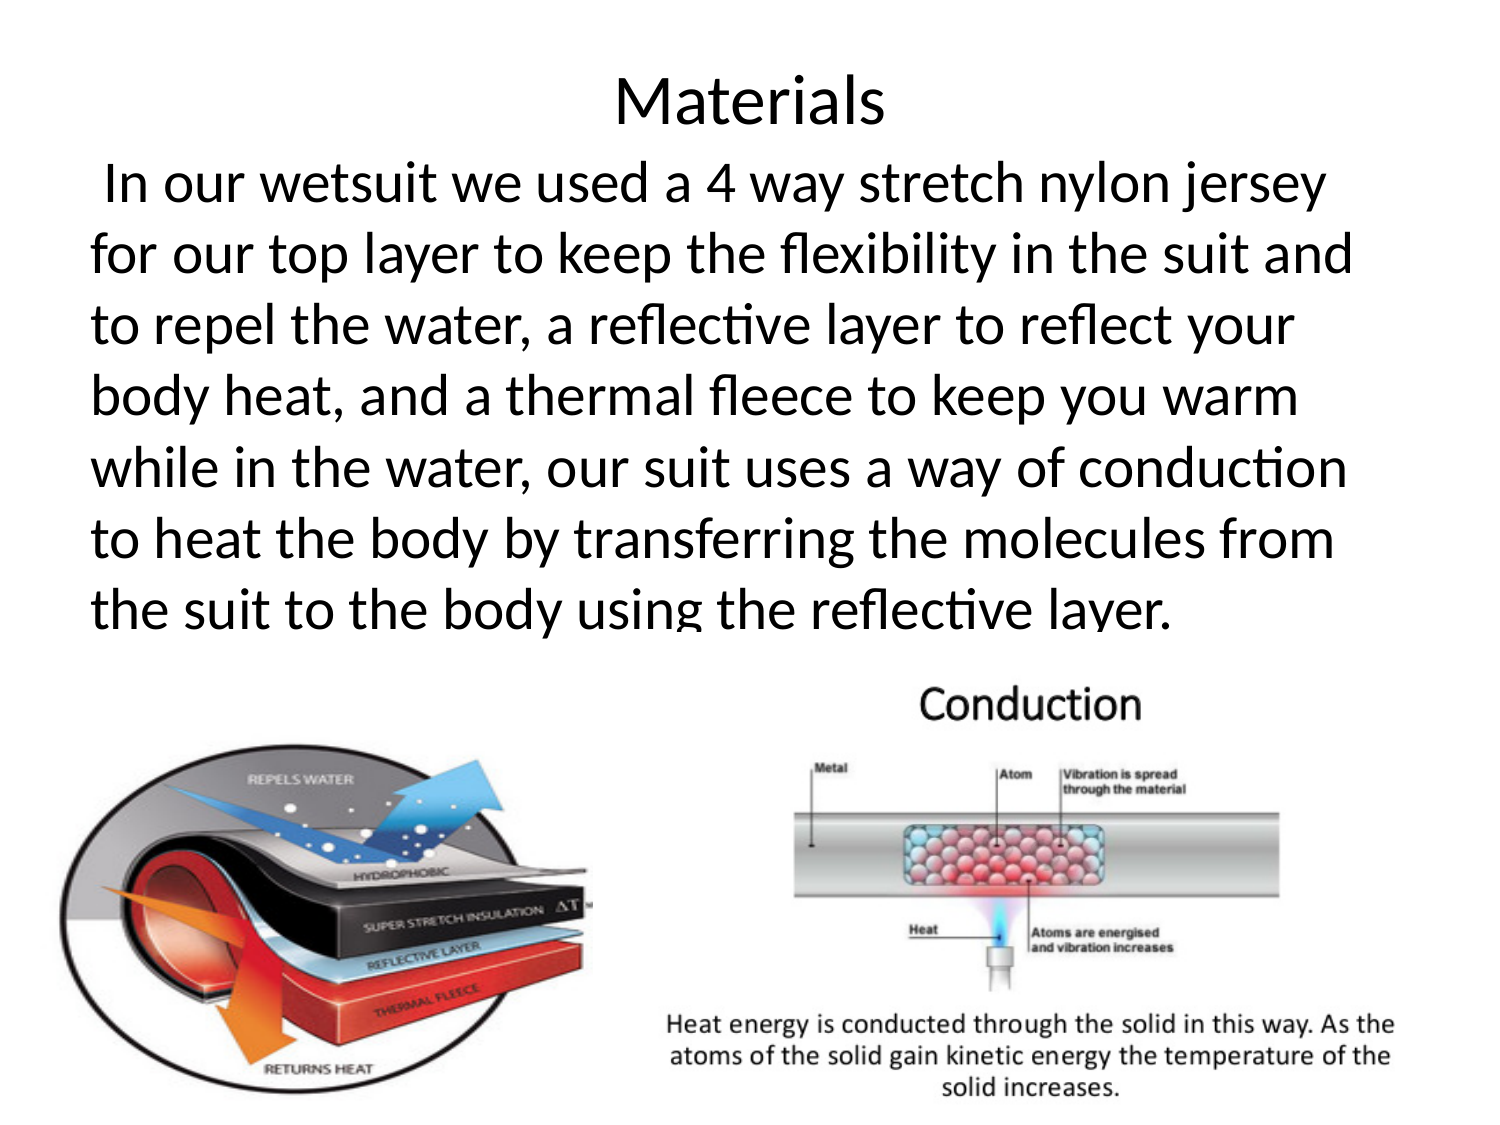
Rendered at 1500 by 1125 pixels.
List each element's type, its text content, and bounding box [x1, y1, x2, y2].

title Materials [75, 45, 1425, 135]
picture [21, 632, 1470, 1125]
list In our wetsuit we used a 4 way stretch nylon jersey for our top layer to keep the flexibility in the suit and to repel the water, a reflective layer to reflect your body heat, and a thermal fleece to keep you warm while in the water, our suit uses a way of conduction to heat the body by transferring the molecules from the suit to the body using the reflective layer. [75, 135, 1425, 655]
